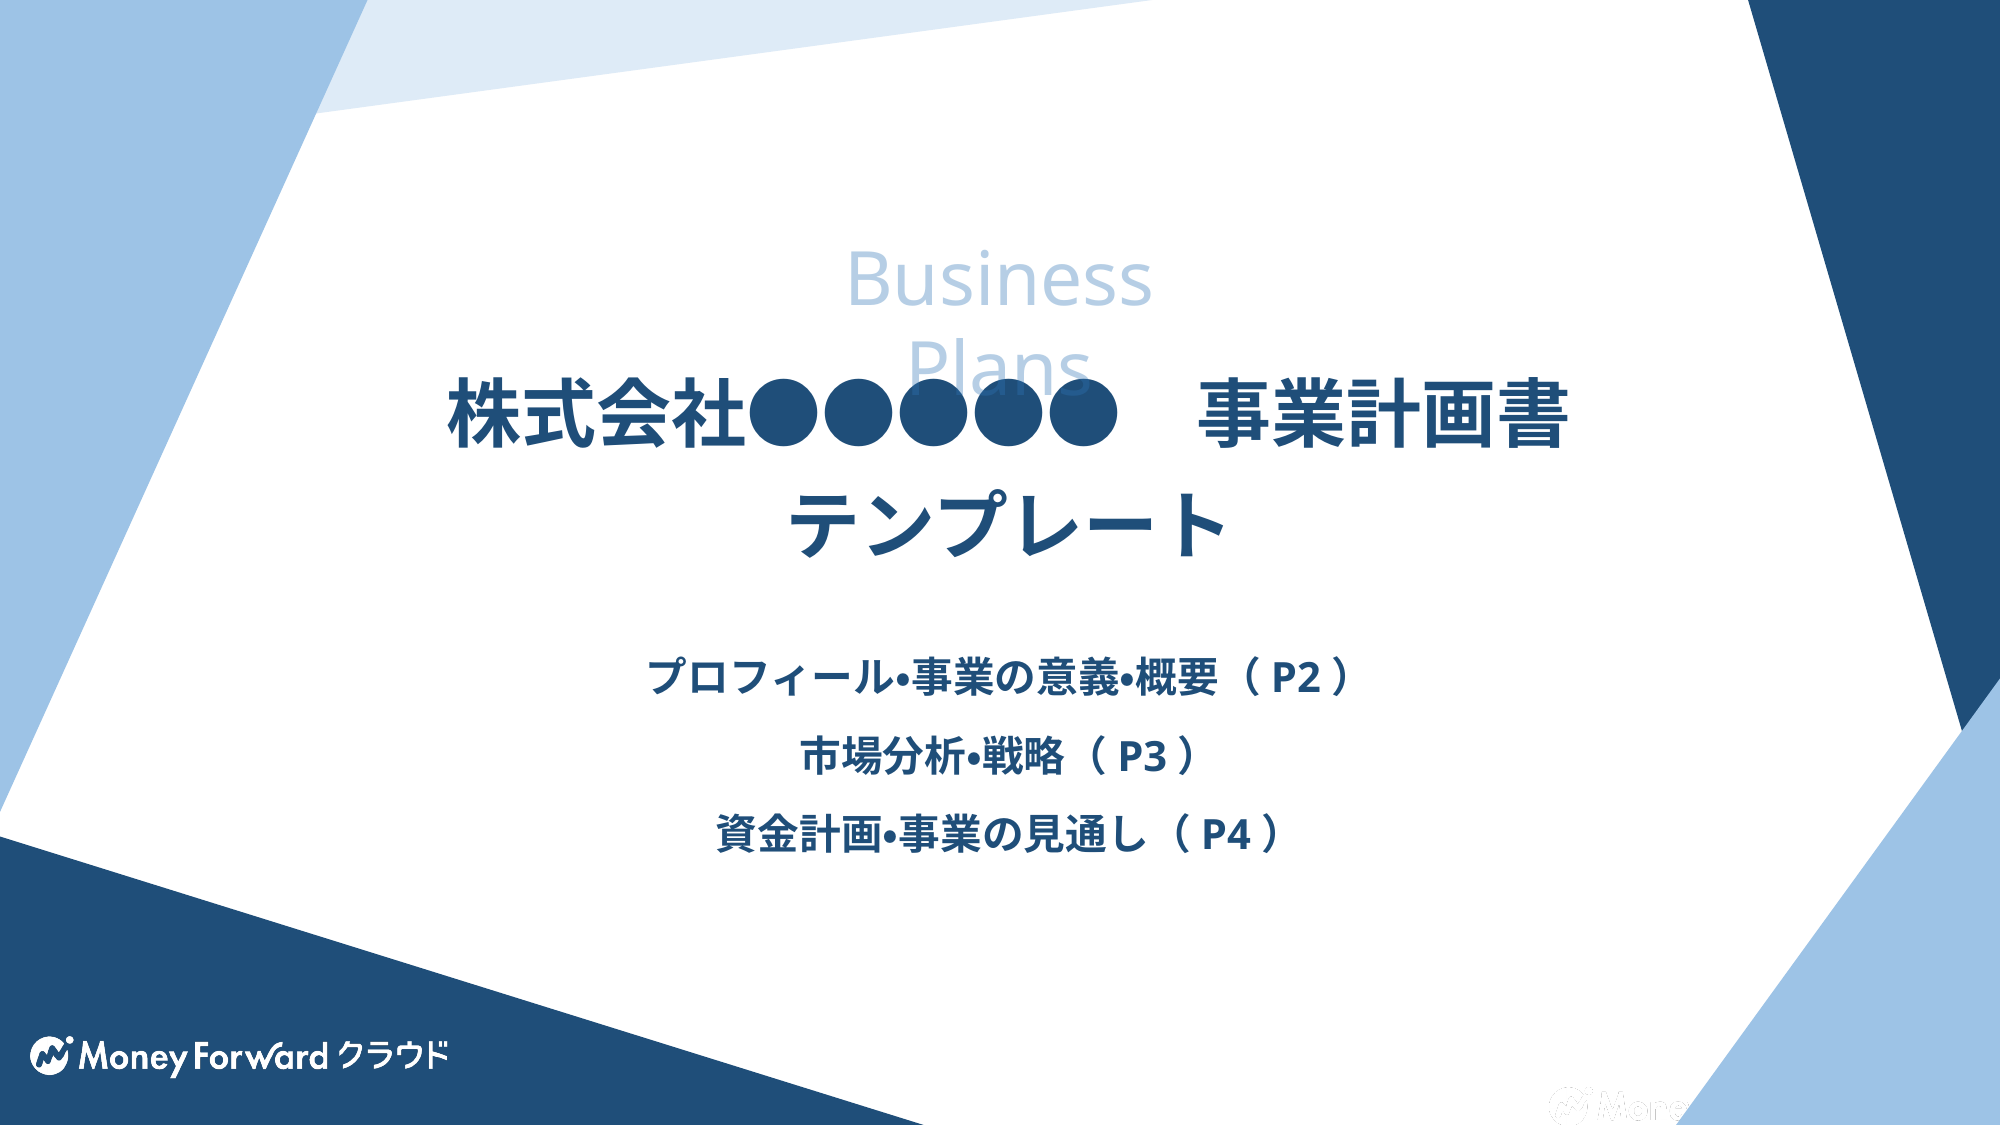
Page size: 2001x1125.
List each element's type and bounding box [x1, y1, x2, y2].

text_box [1746, 0, 2000, 730]
picture [30, 1036, 448, 1079]
text_box [0, 0, 369, 815]
picture [1549, 1087, 1967, 1125]
text_box [388, 222, 1631, 867]
text_box [1702, 676, 2000, 1125]
text_box [318, 0, 1160, 115]
text_box [0, 835, 928, 1125]
